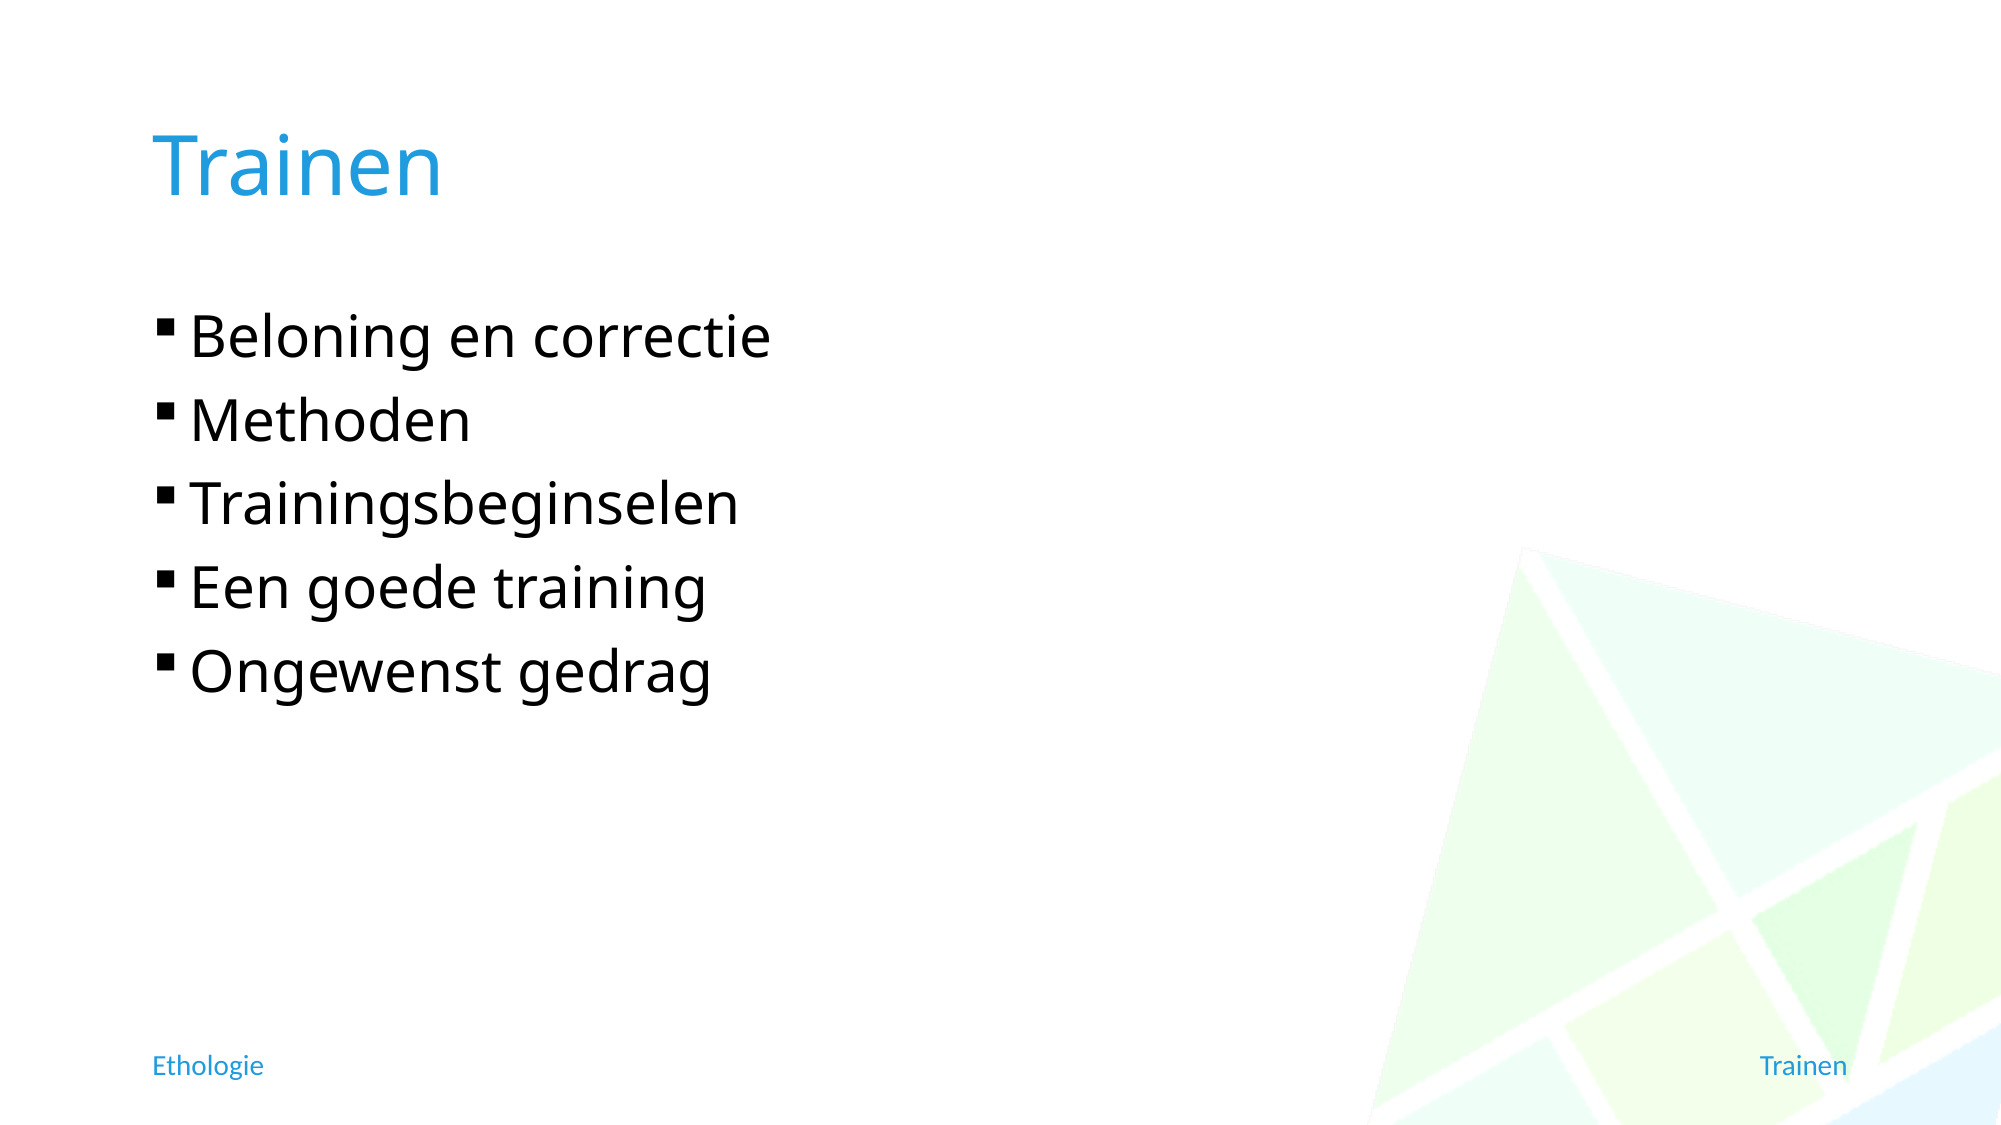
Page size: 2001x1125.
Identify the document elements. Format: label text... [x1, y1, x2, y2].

list Beloning en correctie Methoden Trainingsbeginselen Een goede training Ongewenst gedrag [137, 299, 1863, 1014]
list Trainen [1412, 1042, 1863, 1103]
title Trainen [137, 59, 1863, 278]
list Ethologie [137, 1042, 588, 1103]
